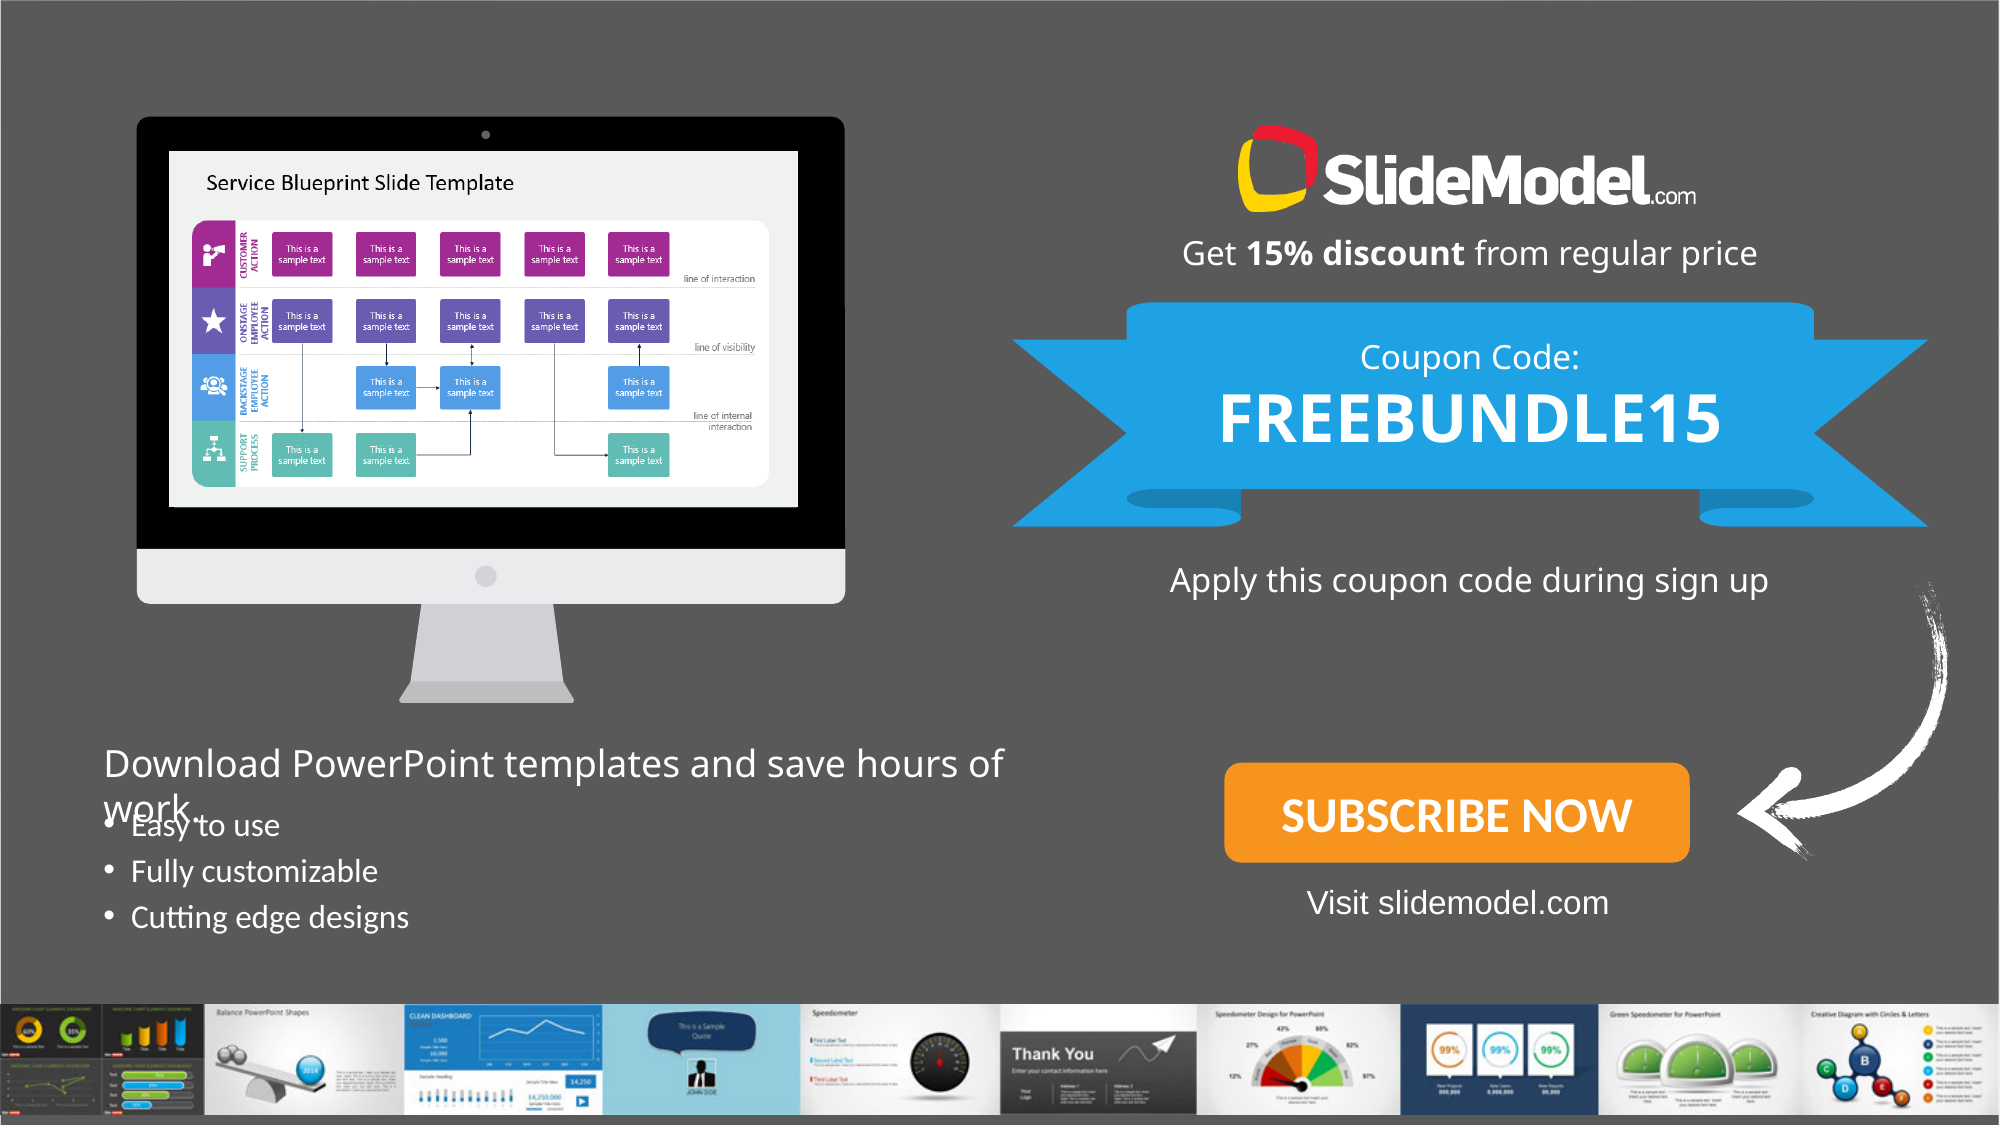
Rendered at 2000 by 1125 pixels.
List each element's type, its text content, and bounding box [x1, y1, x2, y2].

text_box Download PowerPoint templates and save hours of work. [88, 732, 1059, 838]
text_box SUBSCRIBE NOW [1222, 760, 1692, 865]
text_box [0, 0, 2000, 1003]
text_box [1010, 300, 1931, 529]
text_box Get 15% discount from regular price [1058, 225, 1883, 280]
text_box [136, 116, 846, 704]
text_box Visit slidemodel.com [1247, 874, 1669, 928]
text_box [1736, 594, 1949, 861]
text_box Coupon Code: FREEBUNDLE15 [1173, 328, 1768, 464]
text_box Apply this coupon code during sign up [1129, 551, 1811, 607]
picture [0, 1003, 1999, 1116]
text_box [1928, 587, 1937, 601]
text_box Easy to use Fully customizable Cutting edge designs [88, 838, 863, 943]
picture [169, 151, 798, 508]
picture [1237, 125, 1696, 213]
